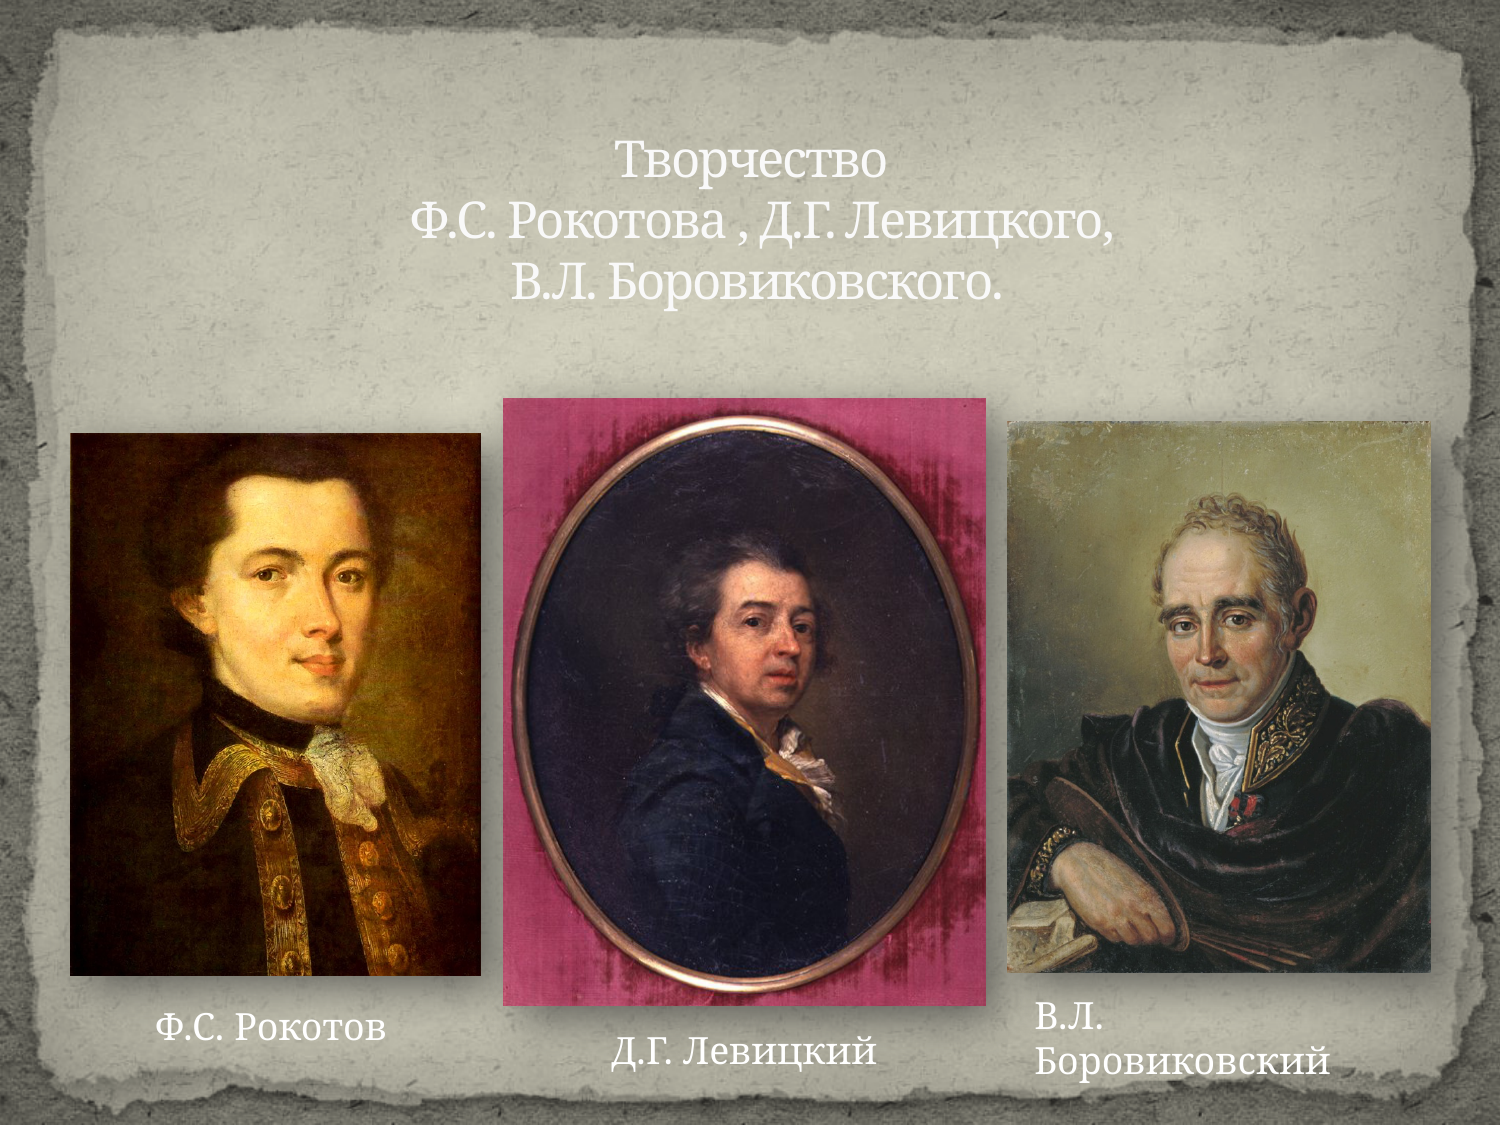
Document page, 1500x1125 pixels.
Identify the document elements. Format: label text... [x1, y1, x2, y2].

text_box В.Л. Боровиковский [1019, 984, 1418, 1090]
title Творчество Ф.С. Рокотова , Д.Г. Левицкого, В.Л. Боровиковского. [81, 117, 1433, 318]
picture [70, 433, 481, 976]
picture [503, 398, 986, 1006]
text_box Ф.С. Рокотов [140, 996, 422, 1056]
text_box Д.Г. Левицкий [562, 1019, 926, 1080]
picture [1007, 421, 1431, 973]
